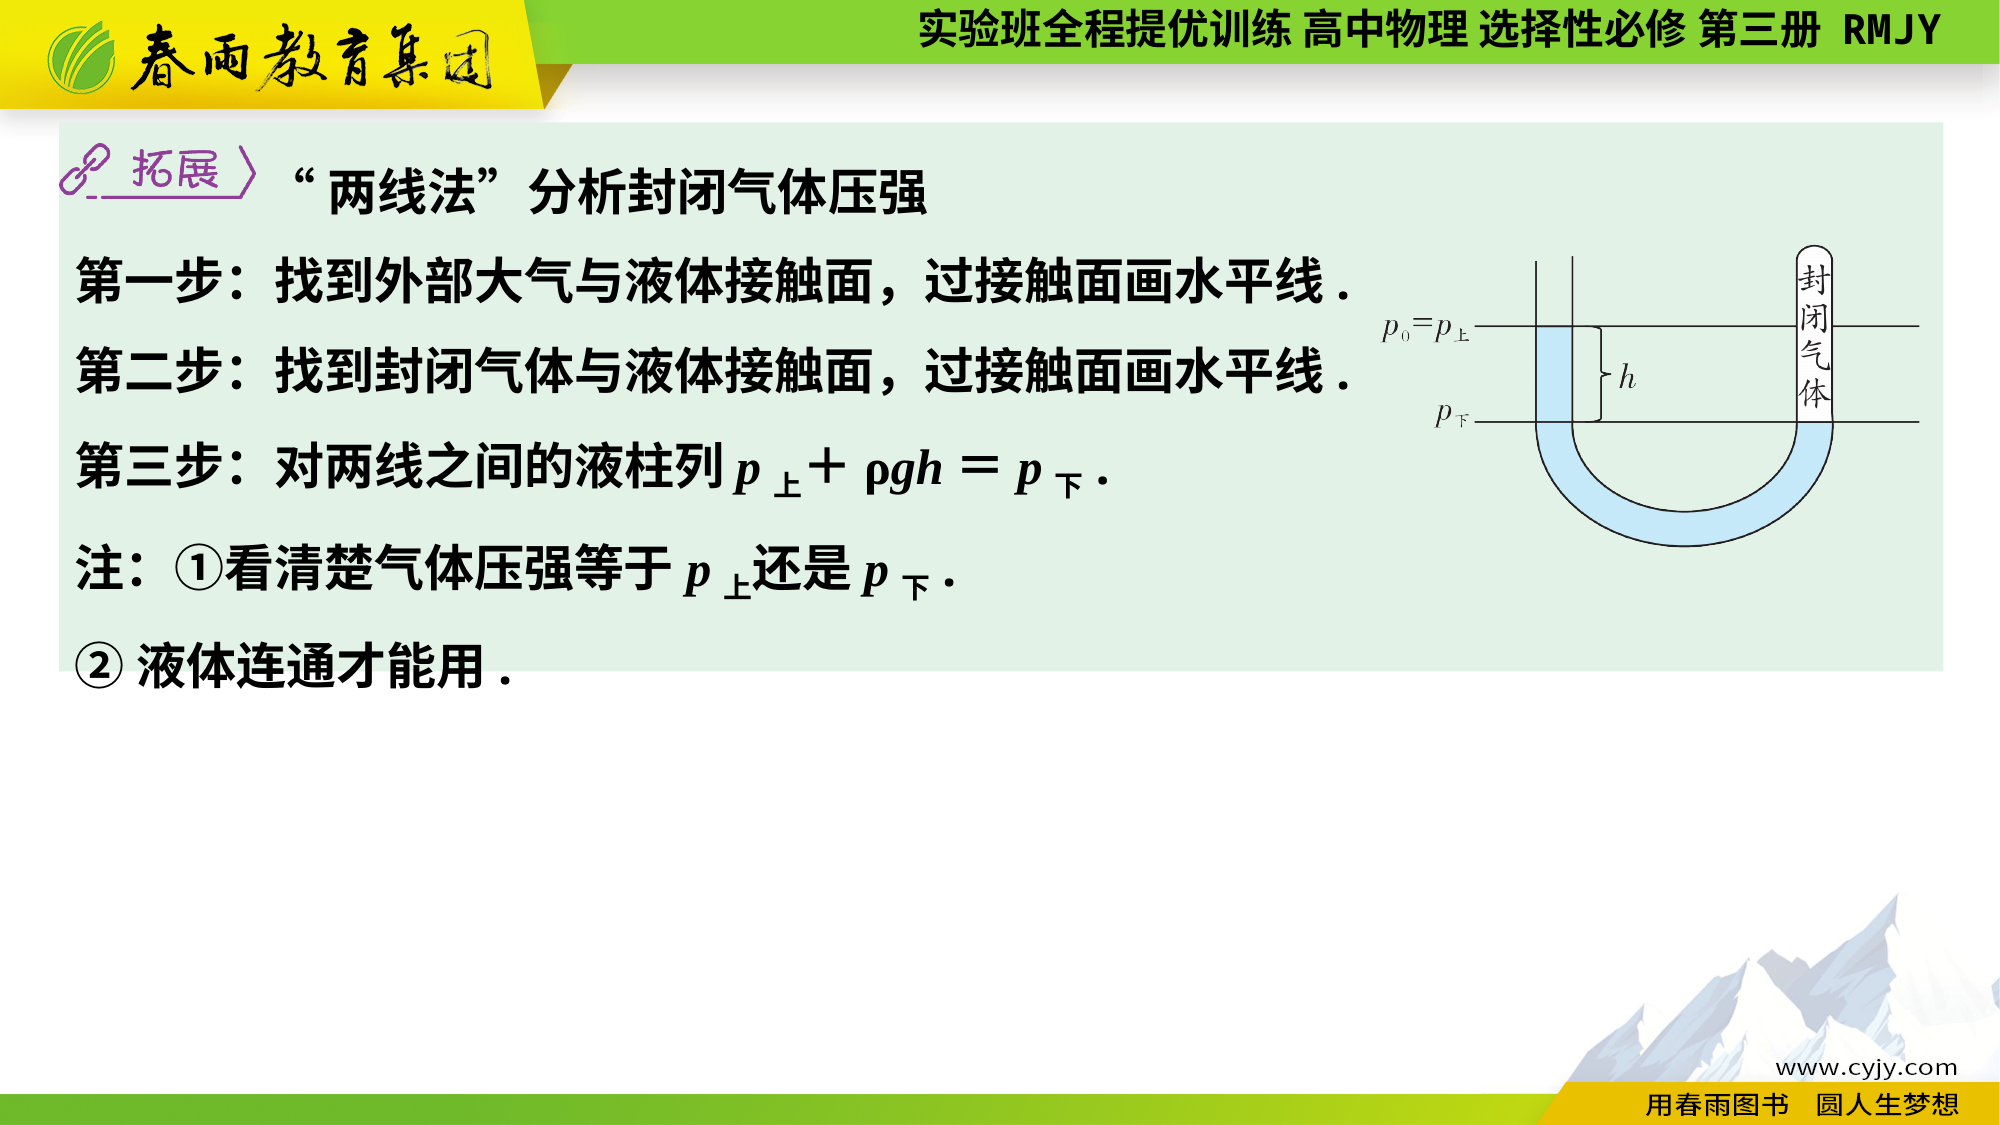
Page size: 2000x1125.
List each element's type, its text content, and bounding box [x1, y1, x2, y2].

list “两线法”分析封闭气体压强 第一步：找到外部大气与液体接触面，过接触面画水平线. 第二步：找到封闭气体与液体接触面，过接触面画水平线. 第三步：对两线之间的液柱列p上＋ρgh＝p下. 注：①看清楚气体压强等于p上还是p下. ②液体连通才能用. [59, 122, 1944, 672]
picture [0, 0, 2000, 1125]
